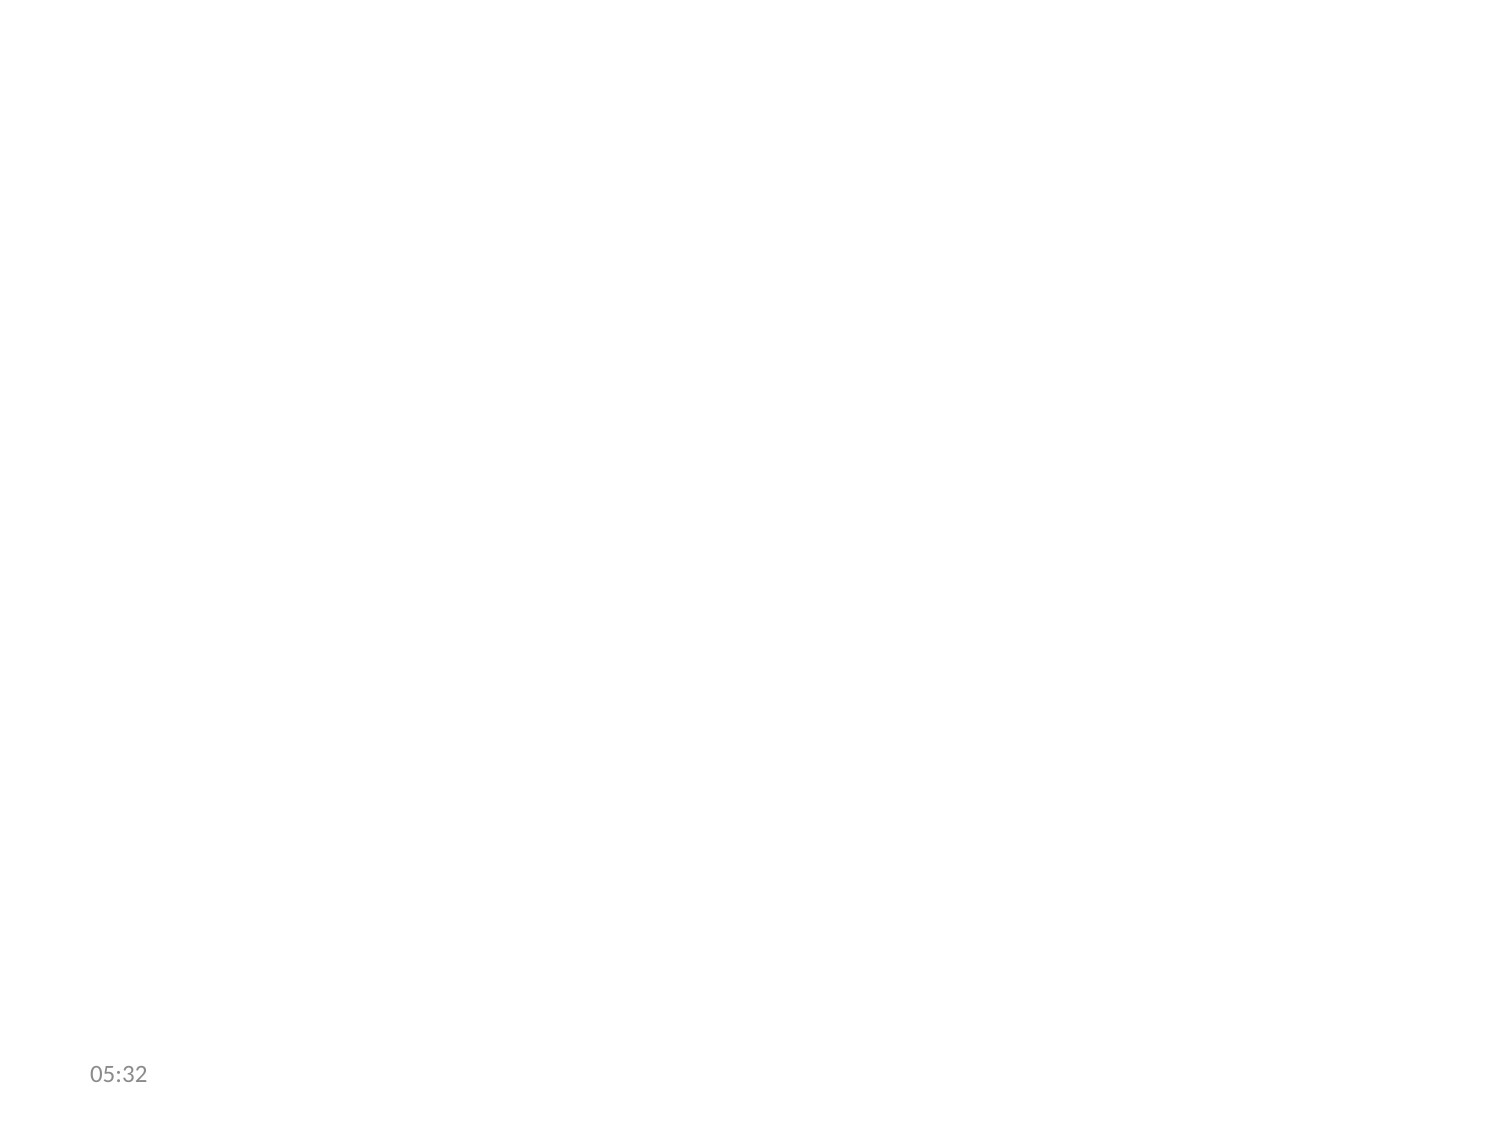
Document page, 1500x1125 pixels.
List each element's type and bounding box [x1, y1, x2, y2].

slide_number [75, 1042, 425, 1103]
